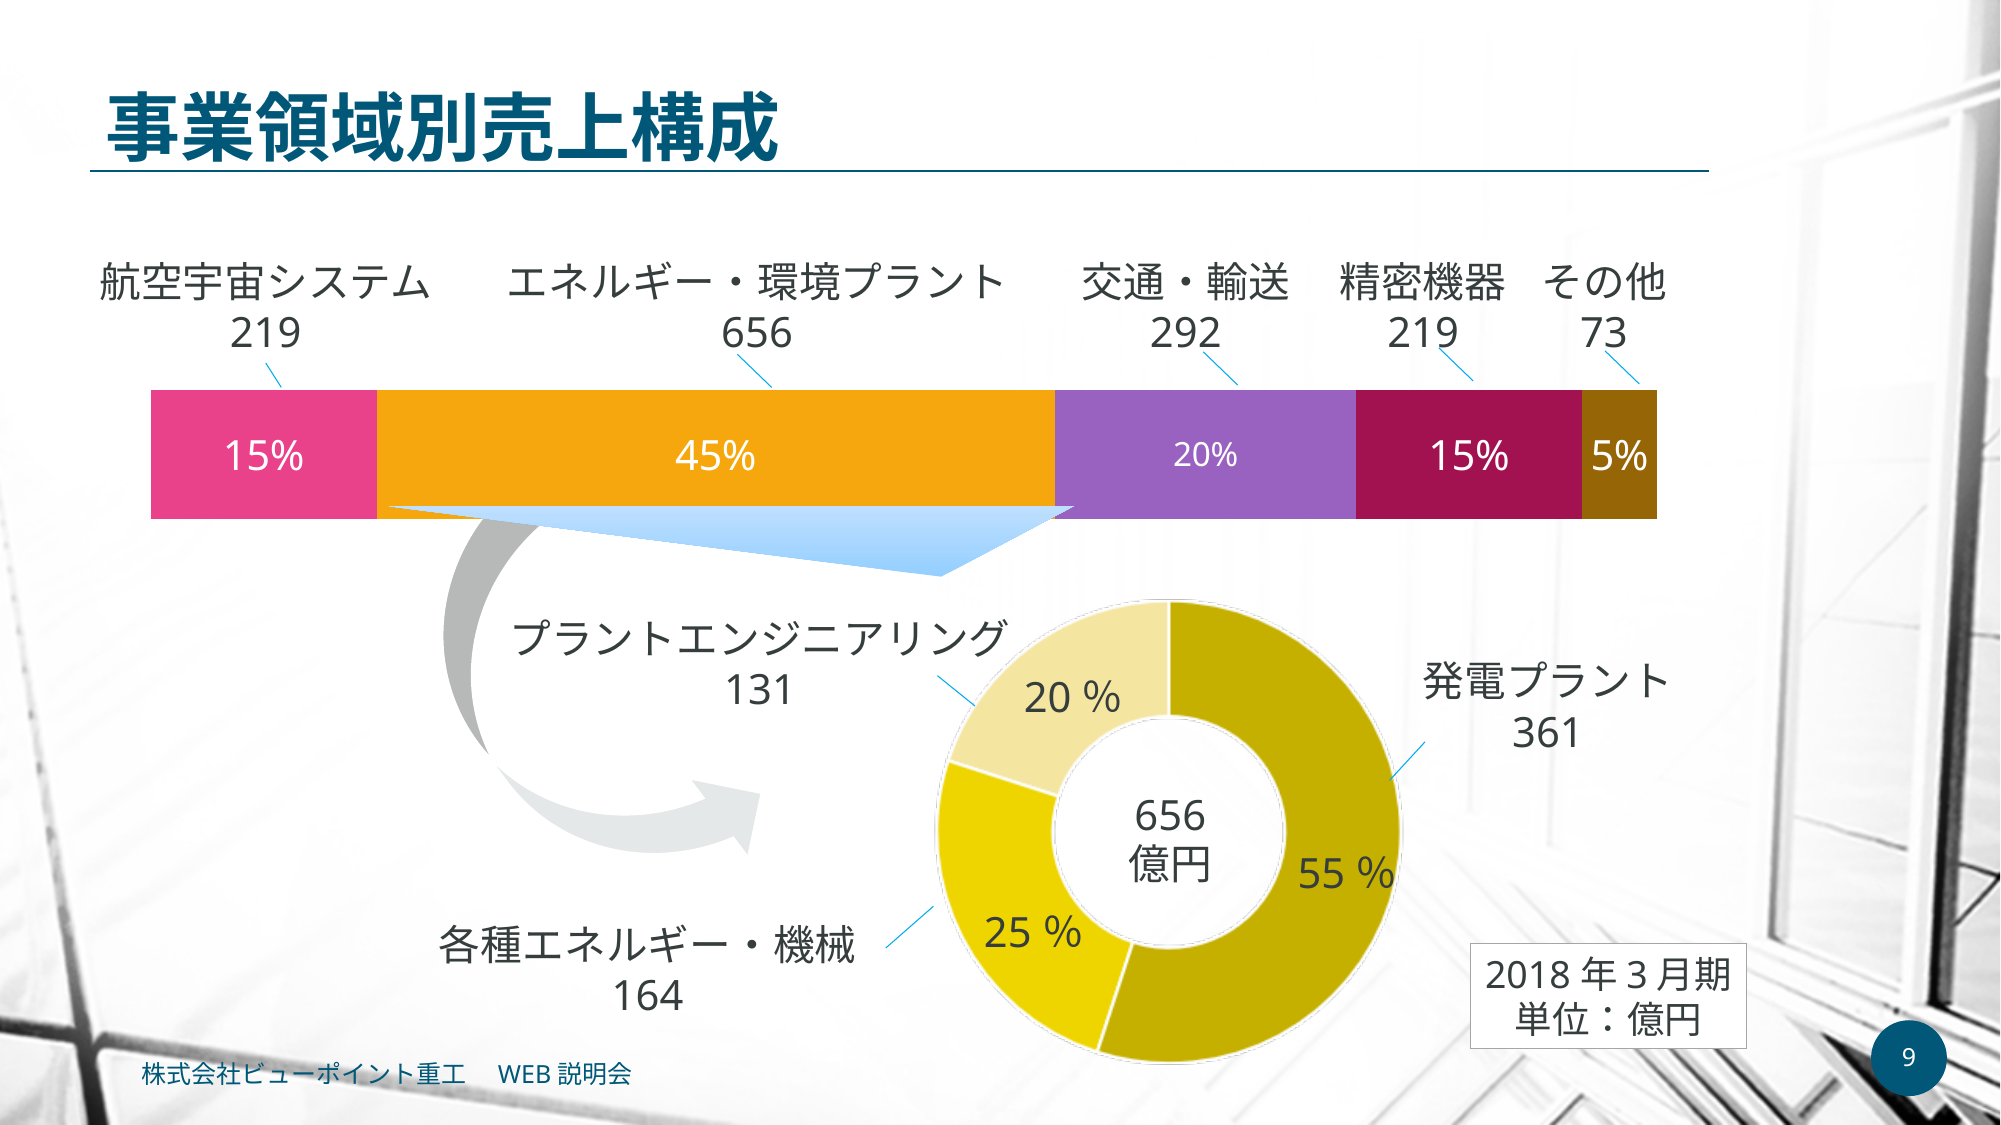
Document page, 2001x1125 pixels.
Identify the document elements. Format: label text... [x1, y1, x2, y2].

text_box 精密機器 219 [1176, 248, 1464, 322]
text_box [1438, 347, 1474, 381]
text_box 航空宇宙システム 219 [69, 248, 462, 363]
text_box プラントエンジニアリング 131 [463, 605, 1057, 721]
title 事業領域別売上構成 [90, 90, 1709, 178]
text_box 20％ [995, 663, 1152, 729]
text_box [1604, 350, 1640, 384]
text_box 各種エネルギー・機械 164 [366, 911, 929, 1027]
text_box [265, 364, 282, 388]
text_box 発電プラント 361 [1352, 647, 1744, 763]
text_box その他 73 [1464, 248, 1744, 322]
chart [112, 322, 1997, 586]
picture [0, 0, 2001, 1125]
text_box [1203, 351, 1238, 385]
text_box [937, 675, 975, 706]
text_box [441, 586, 763, 860]
text_box 656 億円 [1092, 780, 1248, 896]
text_box 25％ [956, 898, 1112, 964]
text_box 交通・輸送 292 [939, 248, 1176, 322]
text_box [1389, 741, 1426, 781]
text_box エネルギー・環境プラント 656 [483, 248, 939, 322]
text_box 2018年3月期 単位：億円 [1470, 943, 1747, 1049]
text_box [737, 354, 772, 388]
text_box 55％ [1269, 839, 1426, 905]
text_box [885, 906, 934, 948]
